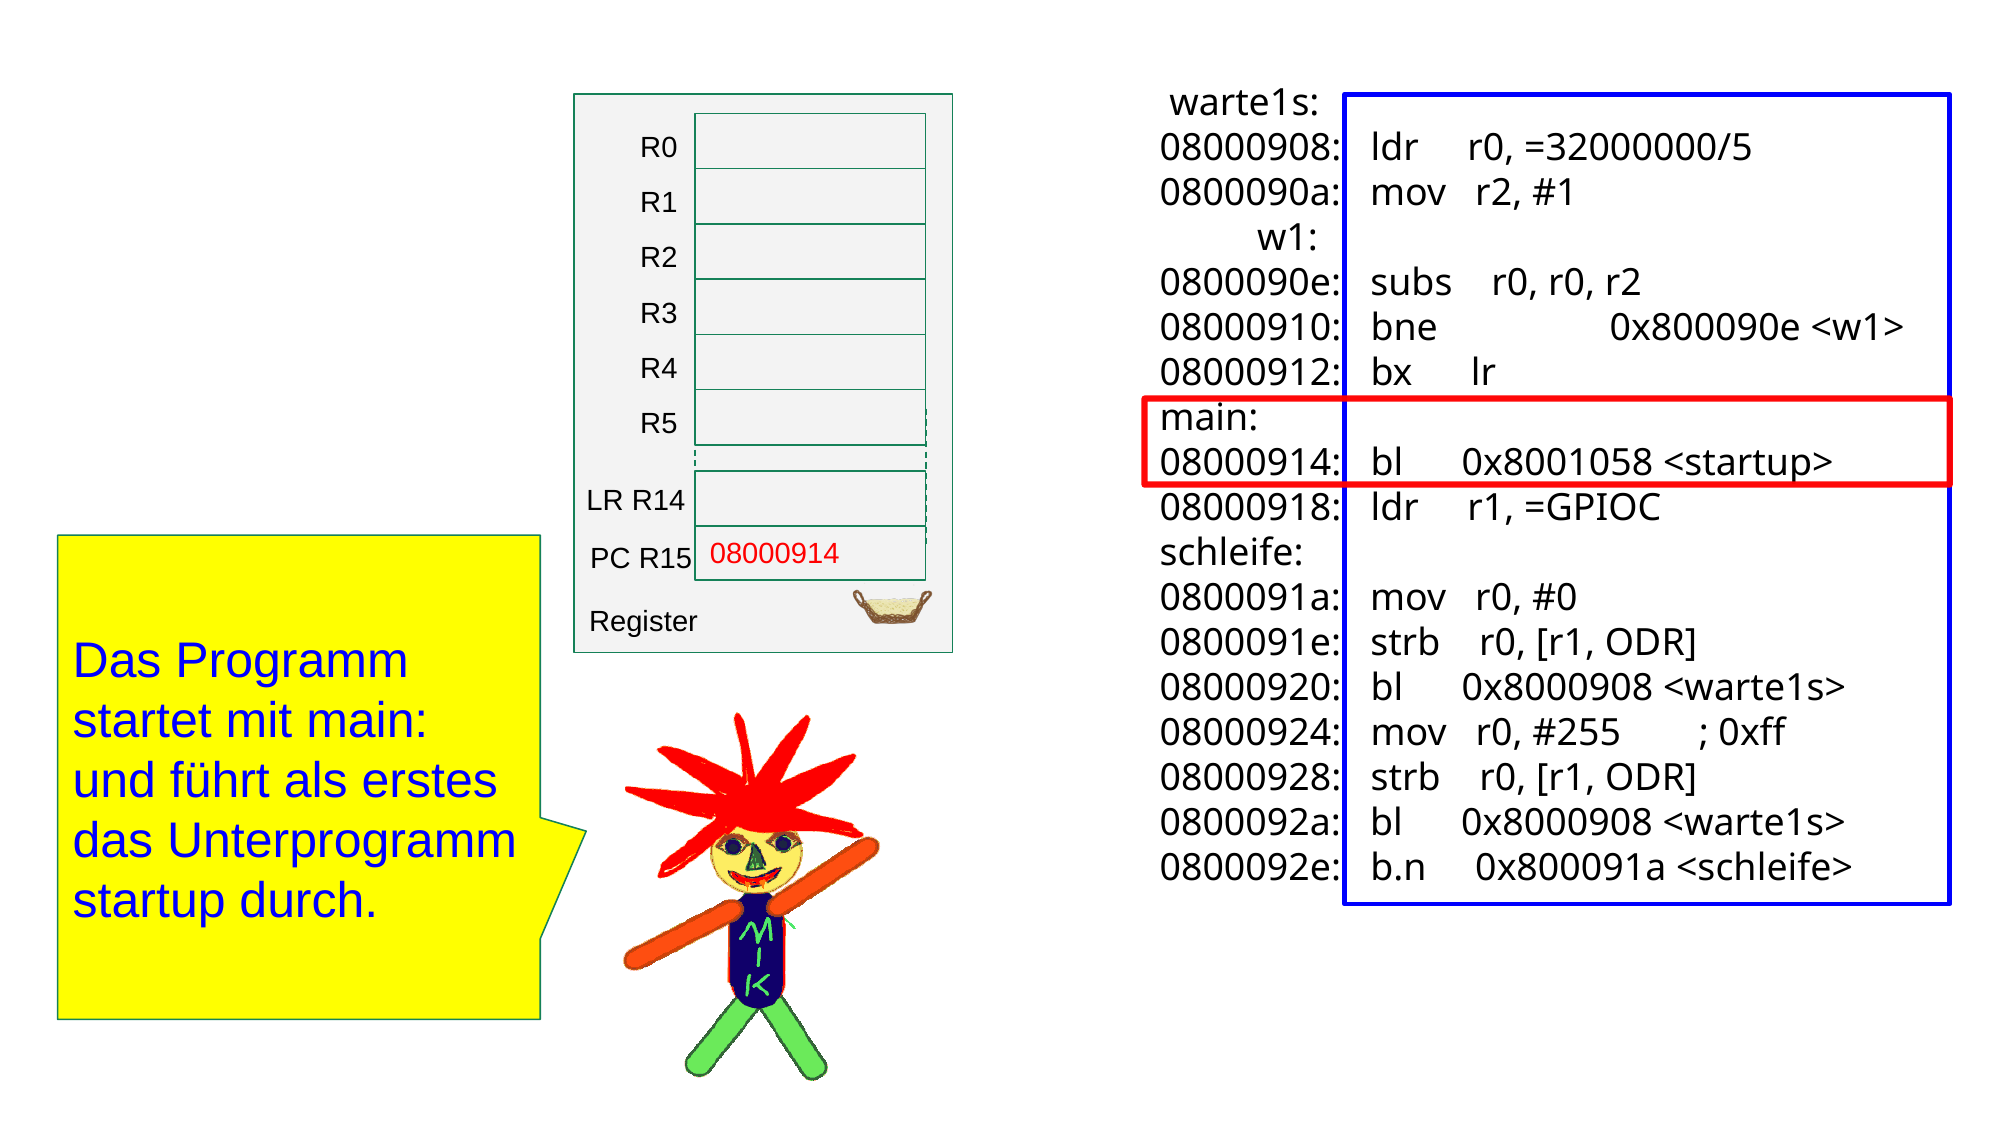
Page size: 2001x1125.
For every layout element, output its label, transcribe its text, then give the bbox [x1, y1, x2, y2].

picture [596, 703, 897, 1089]
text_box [573, 93, 953, 653]
text_box Das Programm startet mit main: und führt als erstes das Unterprogramm startup durch. [57, 535, 587, 1020]
text_box [1344, 485, 1950, 904]
text_box warte1s: 08000908: ldr r0, =32000000/5 0800090a: mov r2, #1 w1: 0800090e: subs r0, r0, r2 08000910: bne 0x800090e <w1> 08000912: bx lr main: 08000914: bl 0x8001058 <startup> 08000918: ldr r1, =GPIOC schleife: 0800091a: mov r0, #0 0800091e: strb r0, [r1, ODR] 08000920: bl 0x8000908 <warte1s> 08000924: mov r0, #255 ; 0xff 08000928: strb r0, [r1, ODR] 0800092a: bl 0x8000908 <warte1s> 0800092e: b.n 0x800091a <schleife> [1144, 70, 1950, 398]
text_box [1144, 398, 1950, 485]
text_box warte1s: 08000908: ldr r0, =32000000/5 0800090a: mov r2, #1 w1: 0800090e: subs r0, r0, r2 08000910: bne 0x800090e <w1> 08000912: bx lr main: 08000914: bl 0x8001058 <startup> 08000918: ldr r1, =GPIOC schleife: 0800091a: mov r0, #0 0800091e: strb r0, [r1, ODR] 08000920: bl 0x8000908 <warte1s> 08000924: mov r0, #255 ; 0xff 08000928: strb r0, [r1, ODR] 0800092a: bl 0x8000908 <warte1s> 0800092e: b.n 0x800091a <schleife> [1144, 485, 1344, 904]
text_box [1344, 94, 1950, 398]
